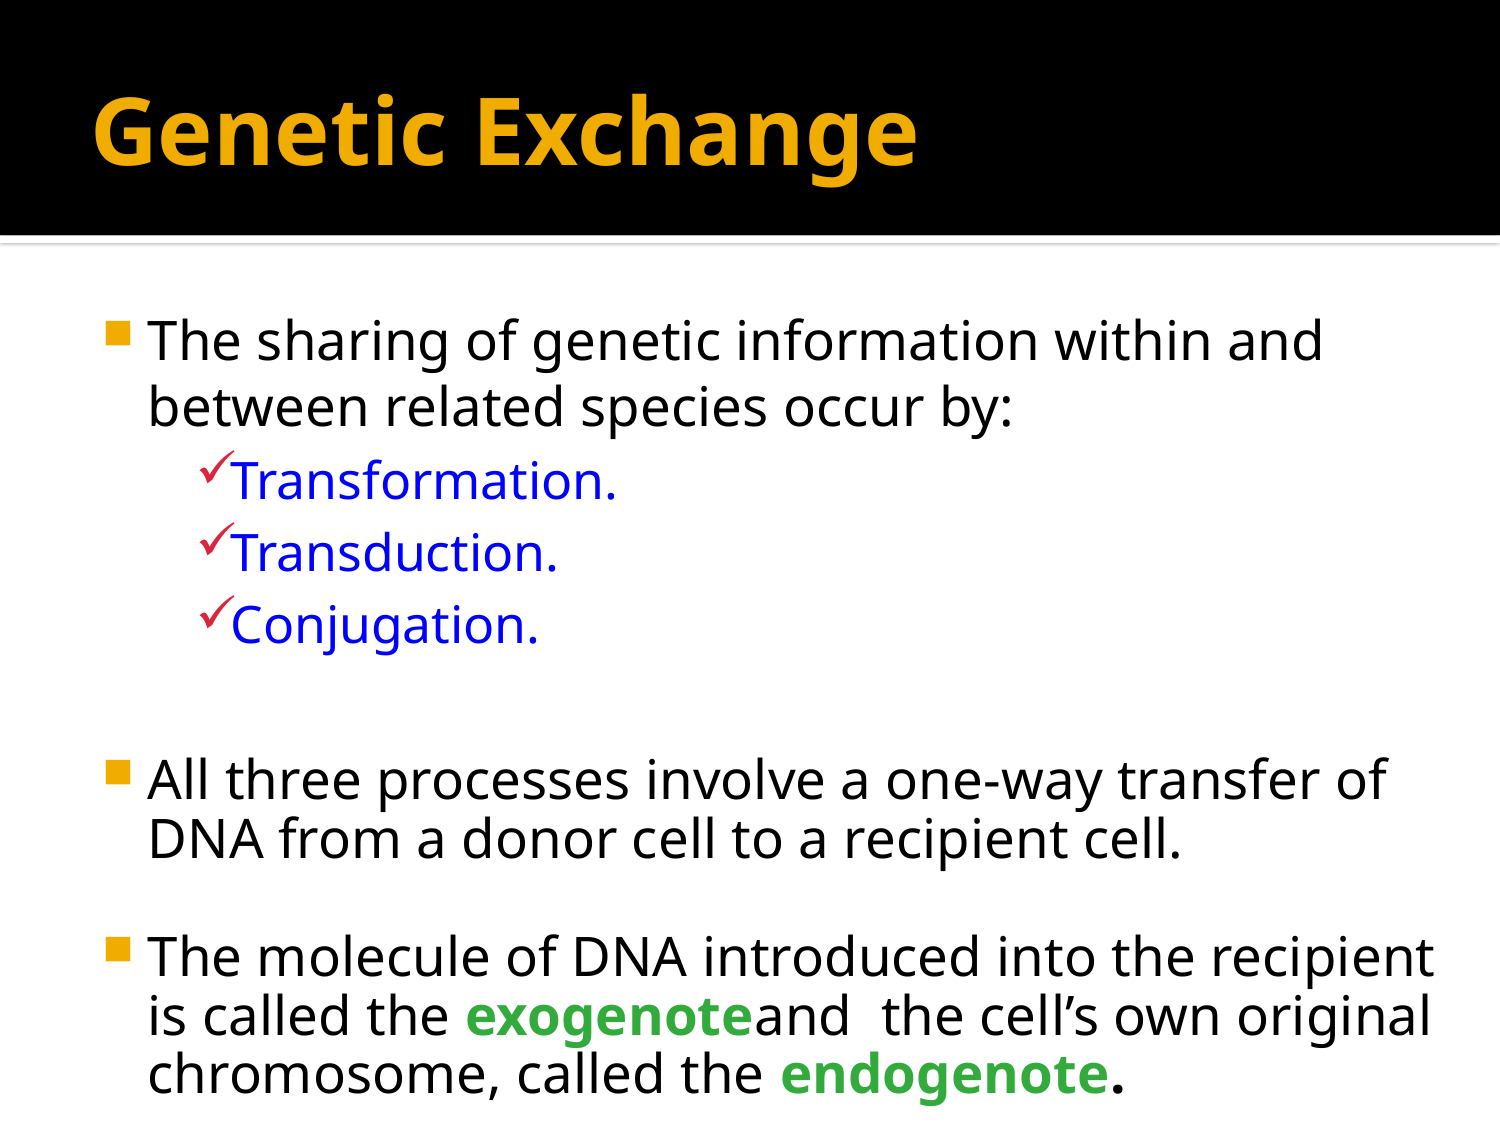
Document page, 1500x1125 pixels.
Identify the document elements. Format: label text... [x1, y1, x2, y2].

list The sharing of genetic information within and between related species occur by: Transformation. Transduction. Conjugation. All three processes involve a one-way transfer of DNA from a donor cell to a recipient cell. The molecule of DNA introduced into the recipient is called the exogenoteand the cell’s own original chromosome, called the endogenote. [75, 291, 1500, 1125]
title Genetic Exchange [75, 25, 1425, 231]
